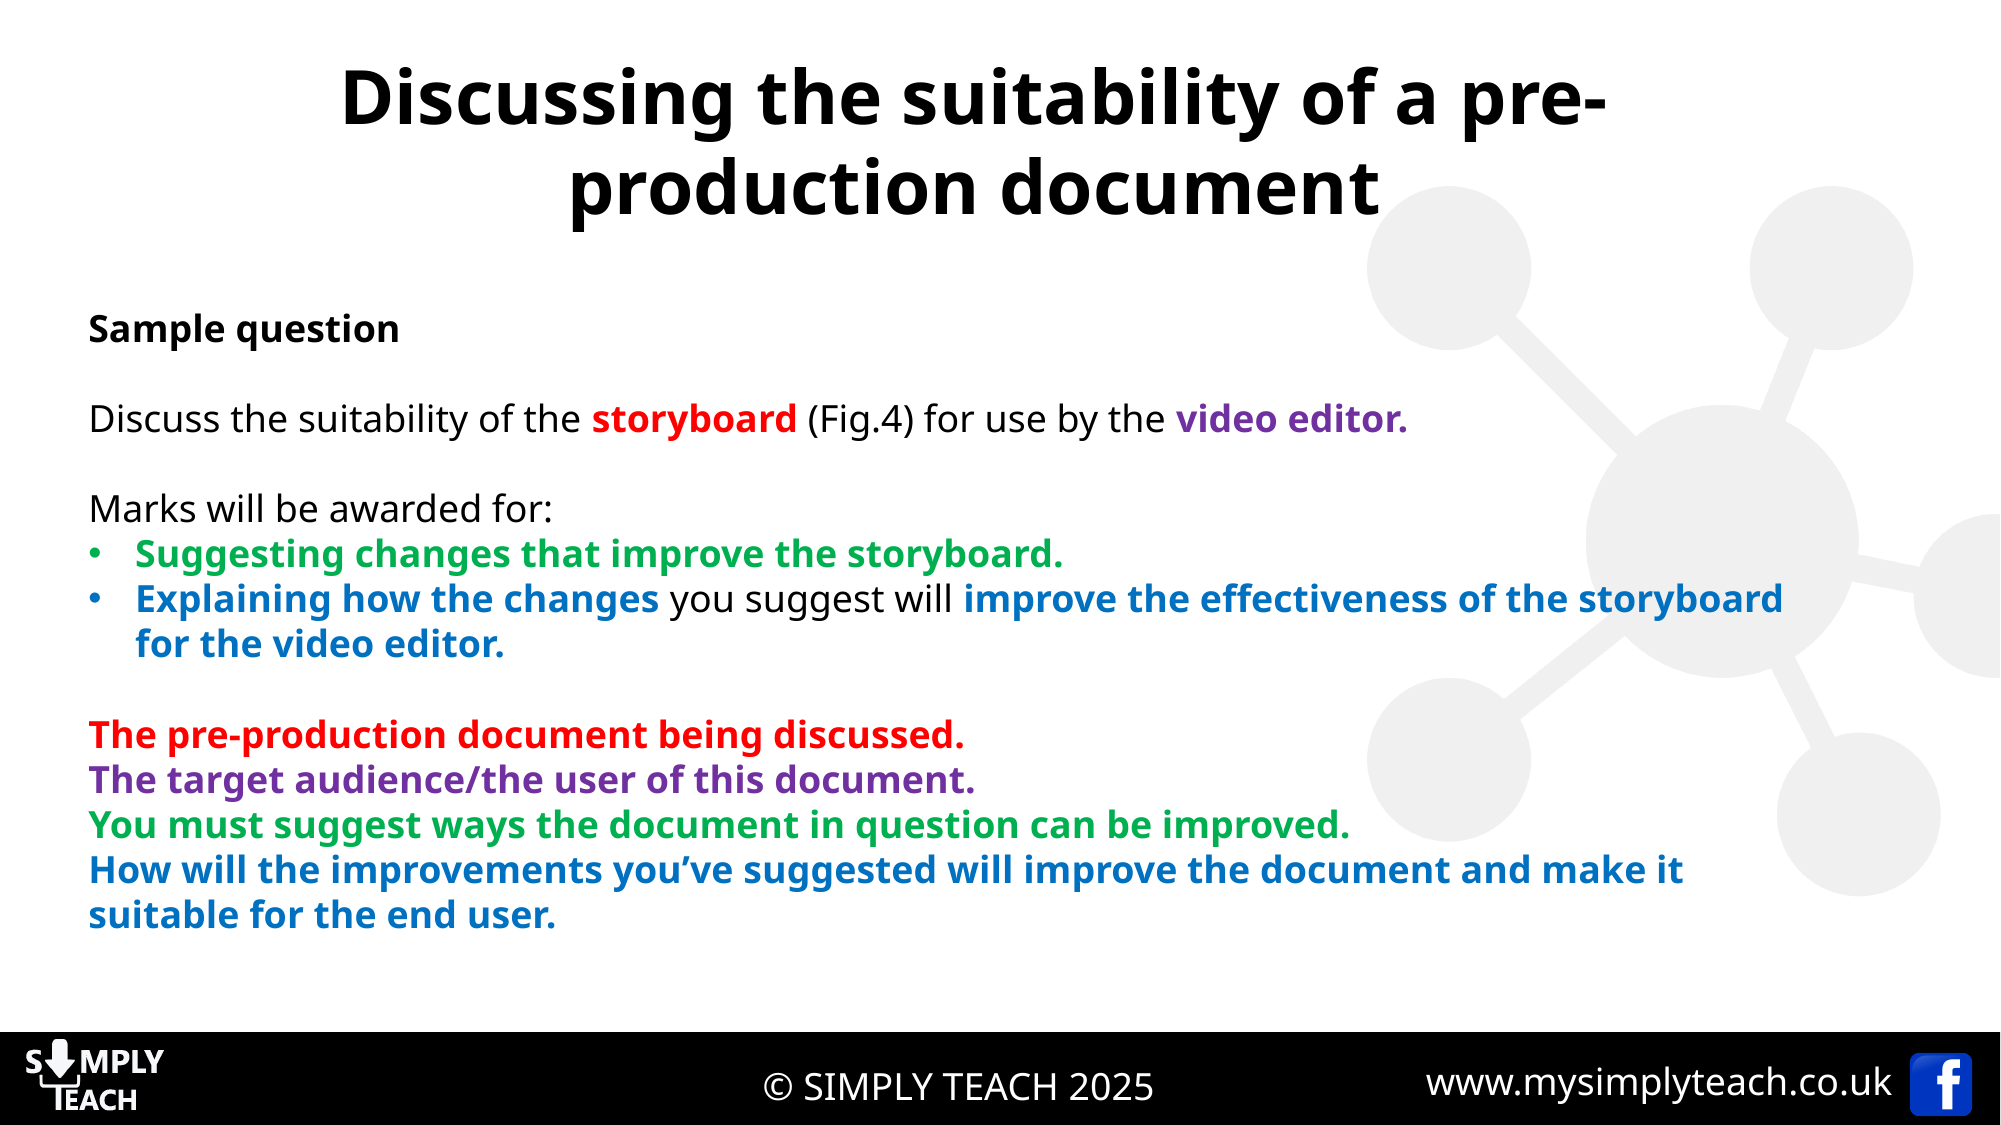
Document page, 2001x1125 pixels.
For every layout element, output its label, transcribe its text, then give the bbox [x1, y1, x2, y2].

text_box The pre-production document being discussed. The target audience/the user of this document. You must suggest ways the document in question can be improved. How will the improvements you’ve suggested will improve the document and make it suitable for the end user. [73, 704, 1858, 944]
text_box Sample question Discuss the suitability of the storyboard (Fig.4) for use by the video editor. Marks will be awarded for: Suggesting changes that improve the storyboard. Explaining how the changes you suggest will improve the effectiveness of the storyboard for the video editor. [73, 297, 1825, 673]
text_box Discussing the suitability of a pre-production document [184, 42, 1765, 237]
picture [1907, 1050, 1975, 1119]
picture [15, 1033, 182, 1122]
